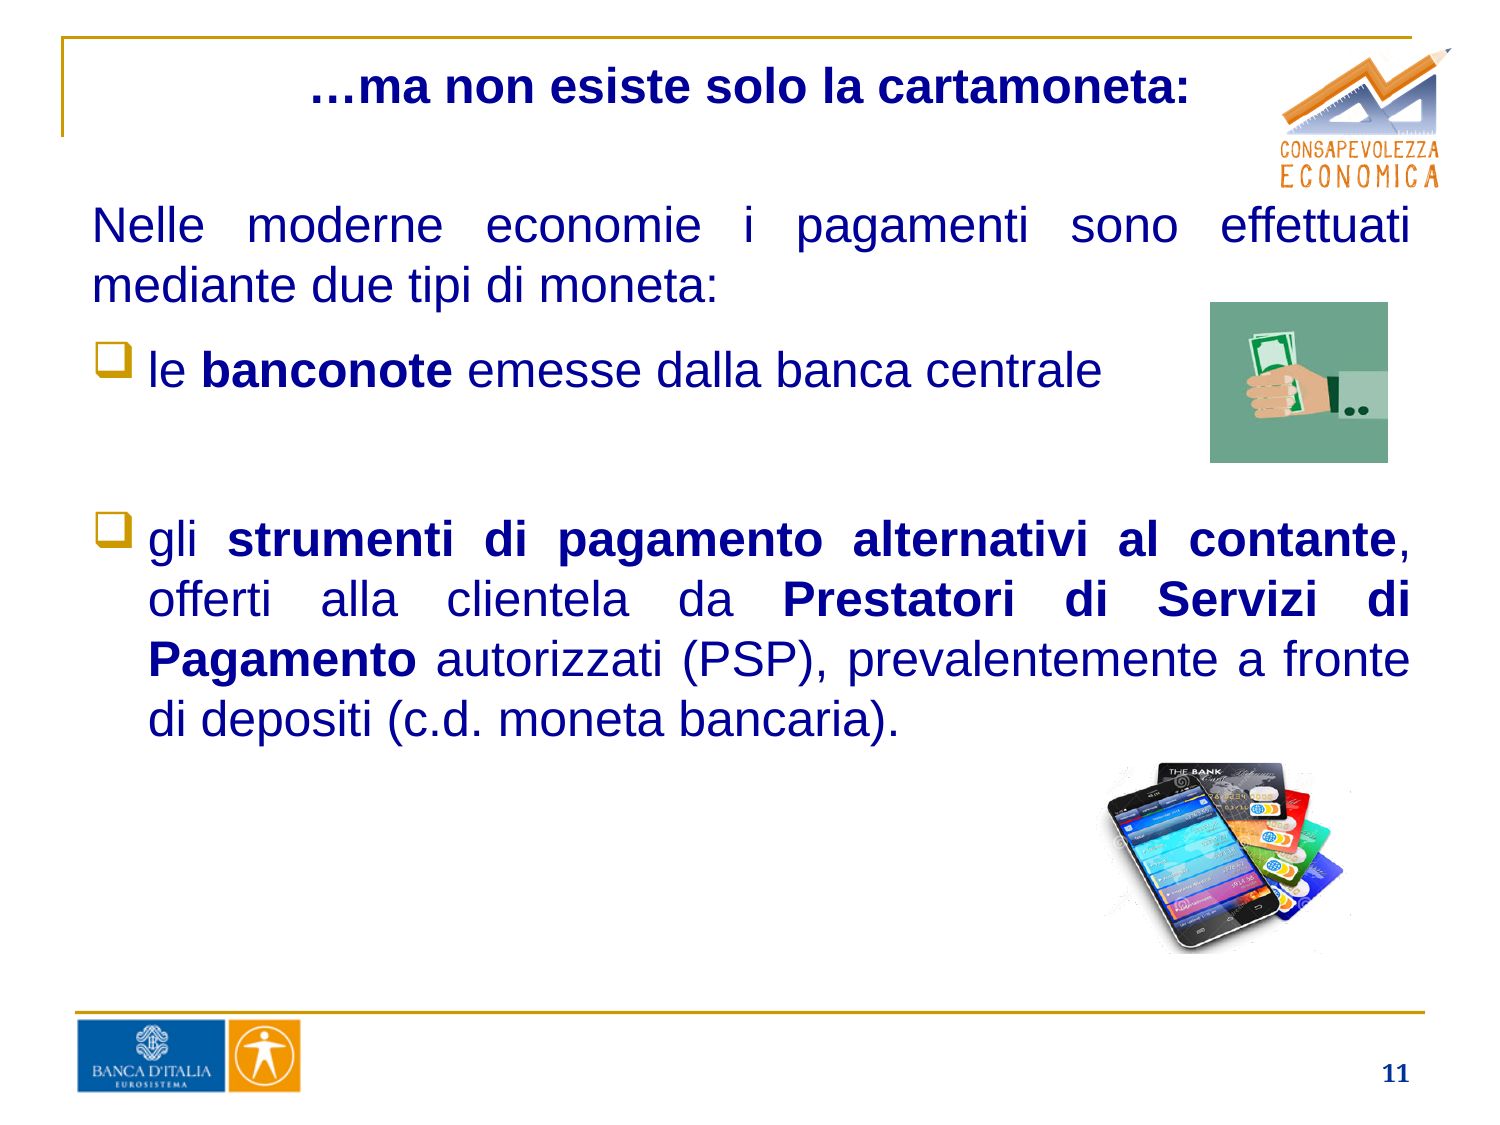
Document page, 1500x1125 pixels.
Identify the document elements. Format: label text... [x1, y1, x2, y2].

slide_number 11 [1074, 1024, 1425, 1100]
picture [1093, 751, 1351, 955]
picture [76, 1018, 302, 1094]
list Nelle moderne economie i pagamenti sono effettuati mediante due tipi di moneta: le banconote emesse dalla banca centrale gli strumenti di pagamento alternativi al contante, offerti alla clientela da Prestatori di Servizi di Pagamento autorizzati (PSP), prevalentemente a fronte di depositi (c.d. moneta bancaria). [76, 184, 1427, 928]
title …ma non esiste solo la cartamoneta: [75, 45, 1253, 233]
picture [1257, 42, 1459, 189]
picture [1210, 302, 1389, 464]
